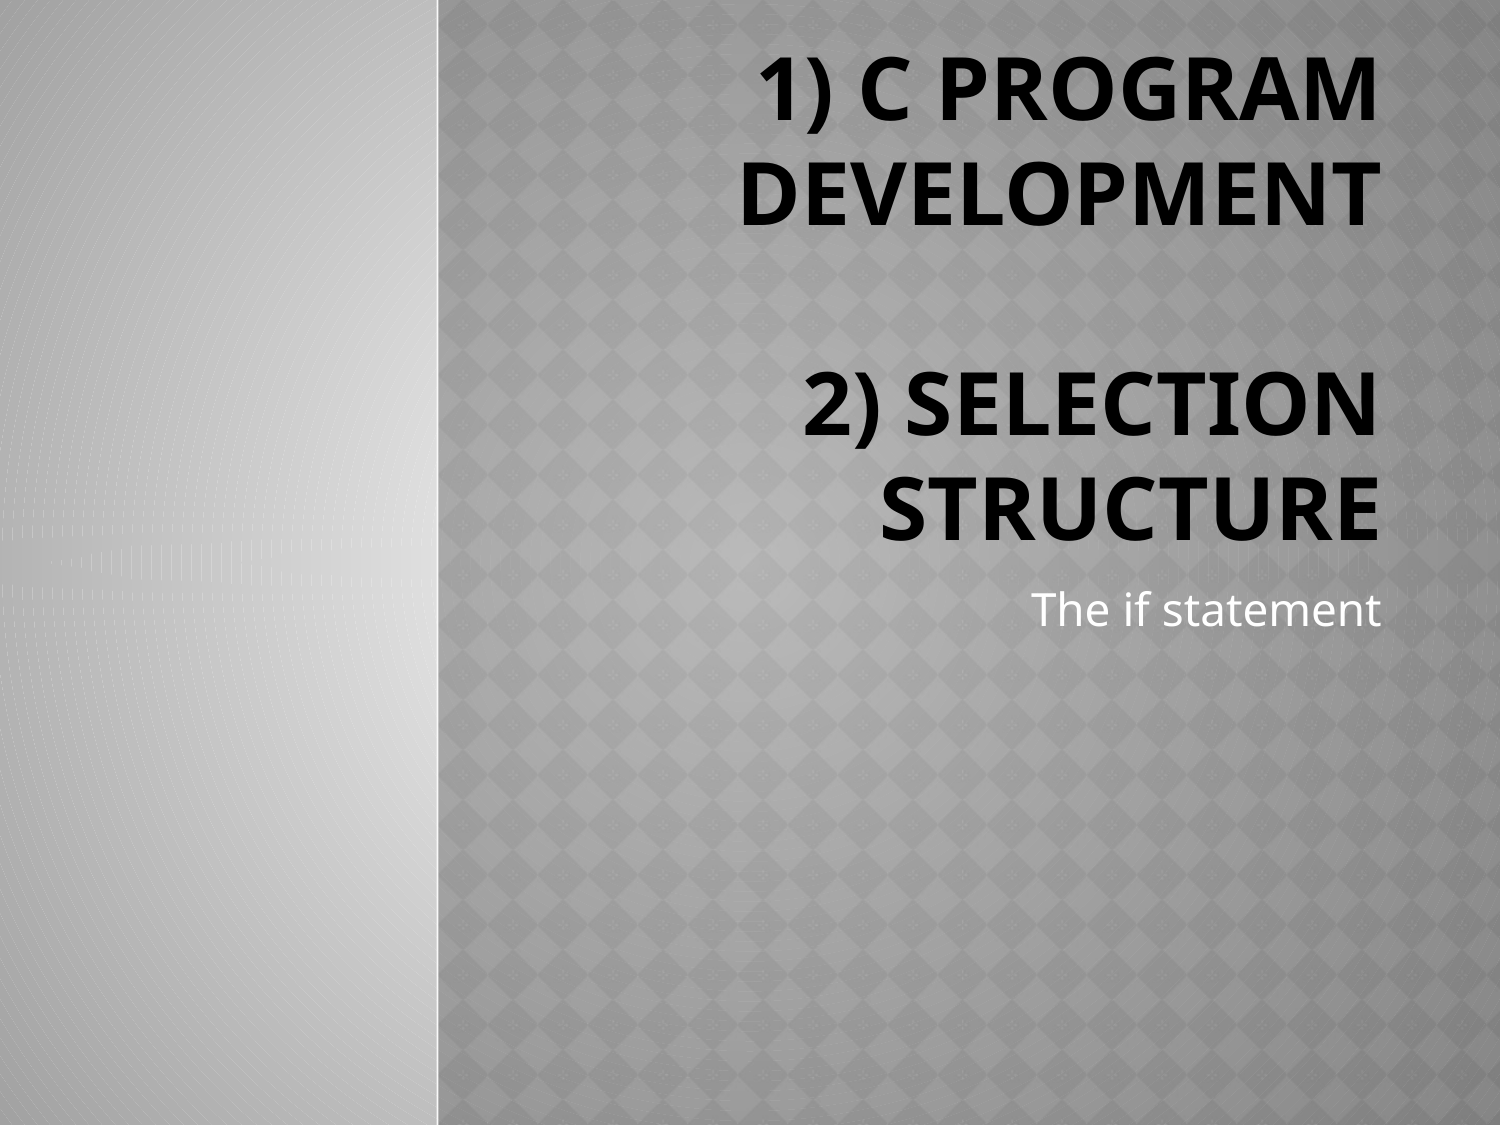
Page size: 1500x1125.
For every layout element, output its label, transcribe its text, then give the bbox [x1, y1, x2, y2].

subtitle The if statement [550, 580, 1390, 762]
title 1) C program development 2) Selection structure [552, 87, 1390, 558]
